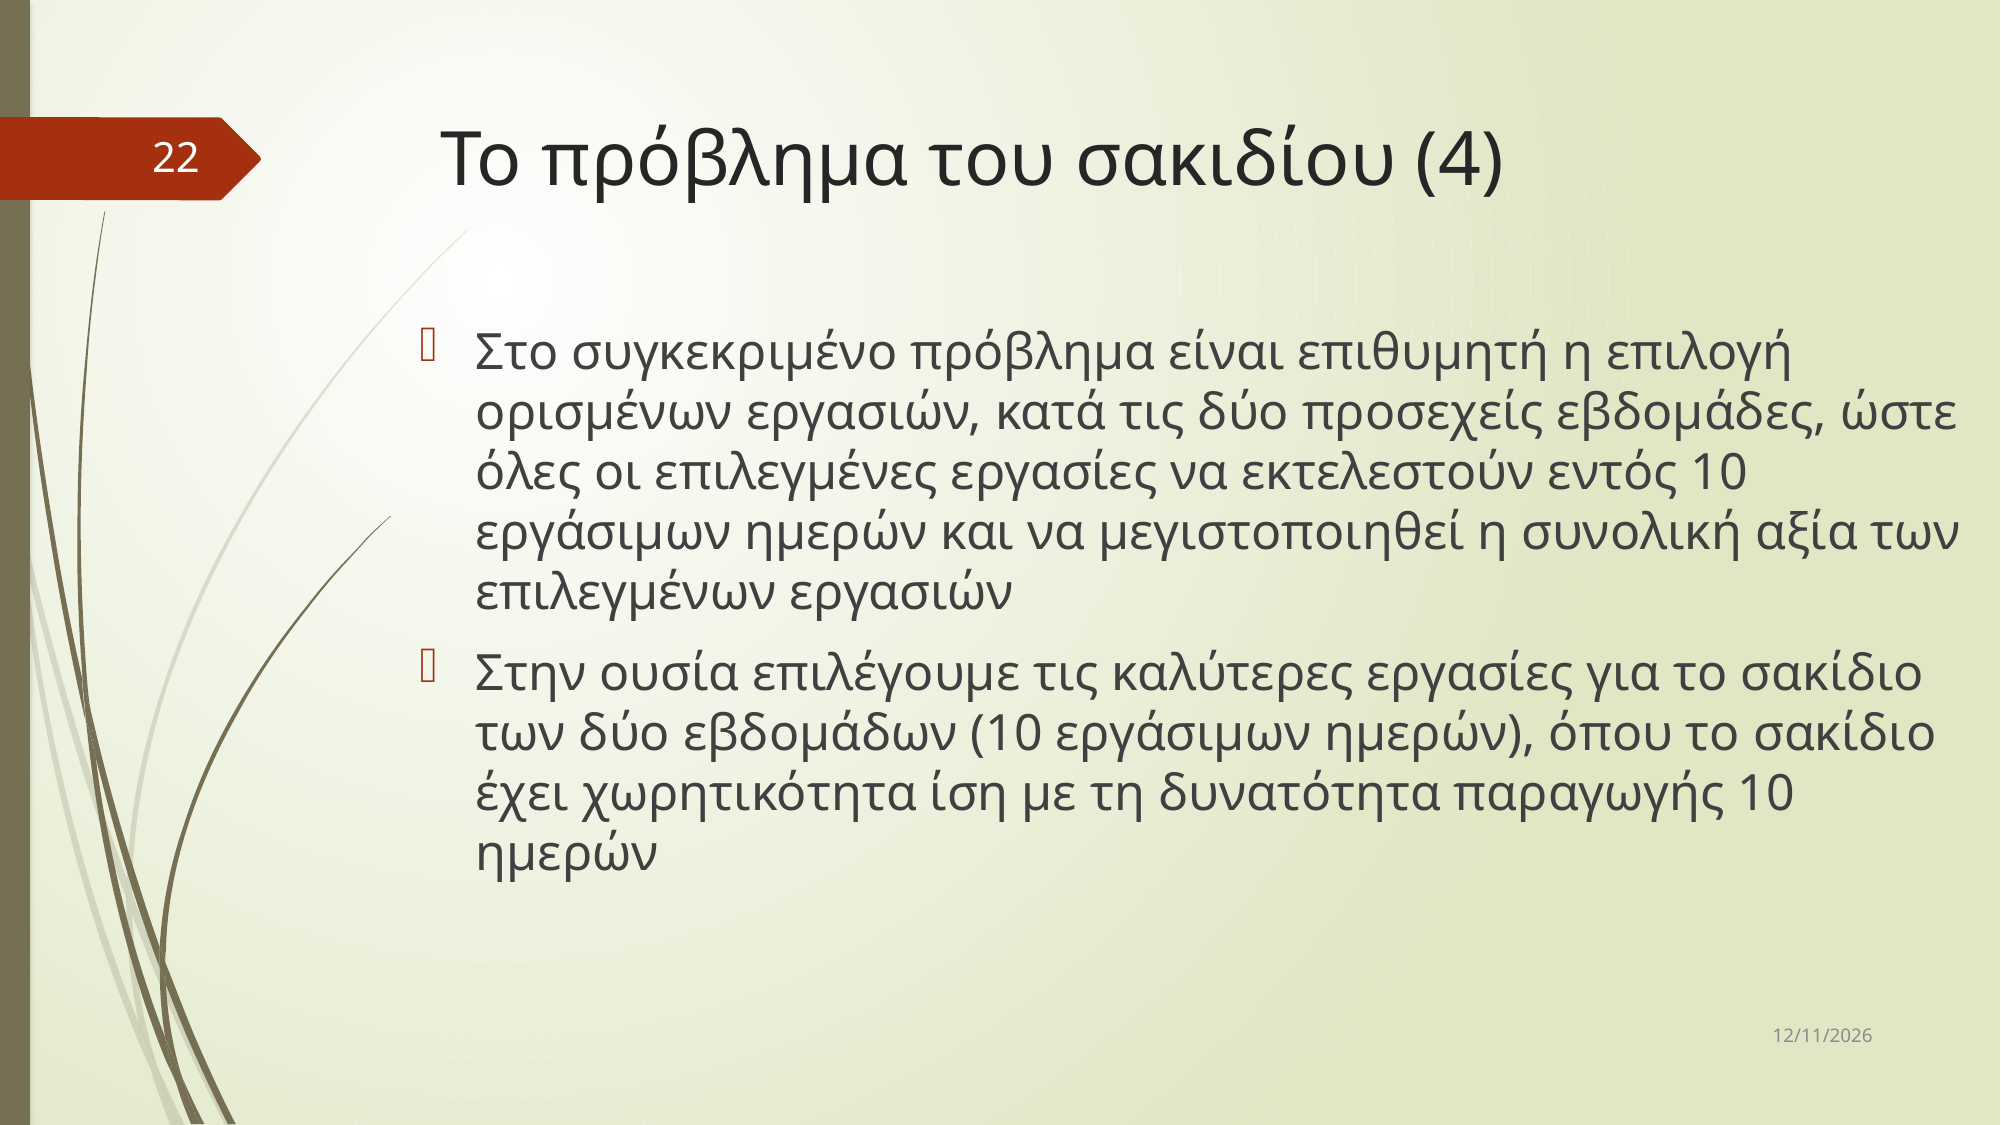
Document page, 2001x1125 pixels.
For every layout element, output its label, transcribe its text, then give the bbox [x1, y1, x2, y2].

title Το πρόβλημα του σακιδίου (4) [425, 102, 1888, 312]
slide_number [1699, 1005, 1888, 1067]
list Στο συγκεκριμένο πρόβλημα είναι επιθυμητή η επιλογή ορισμένων εργασιών, κατά τις δύο προσεχείς εβδομάδες, ώστε όλες οι επιλεγμένες εργασίες να εκτελεστούν εντός 10 εργάσιμων ημερών και να μεγιστοποιηθεί η συνολική αξία των επιλεγμένων εργασιών Στην ουσία επιλέγουμε τις καλύτερες εργασίες για το σακίδιο των δύο εβδομάδων (10 εργάσιμων ημερών), όπου το σακίδιο έχει χωρητικότητα ίση με τη δυνατότητα παραγωγής 10 ημερών [404, 312, 2000, 1113]
slide_number 22 [87, 129, 216, 190]
